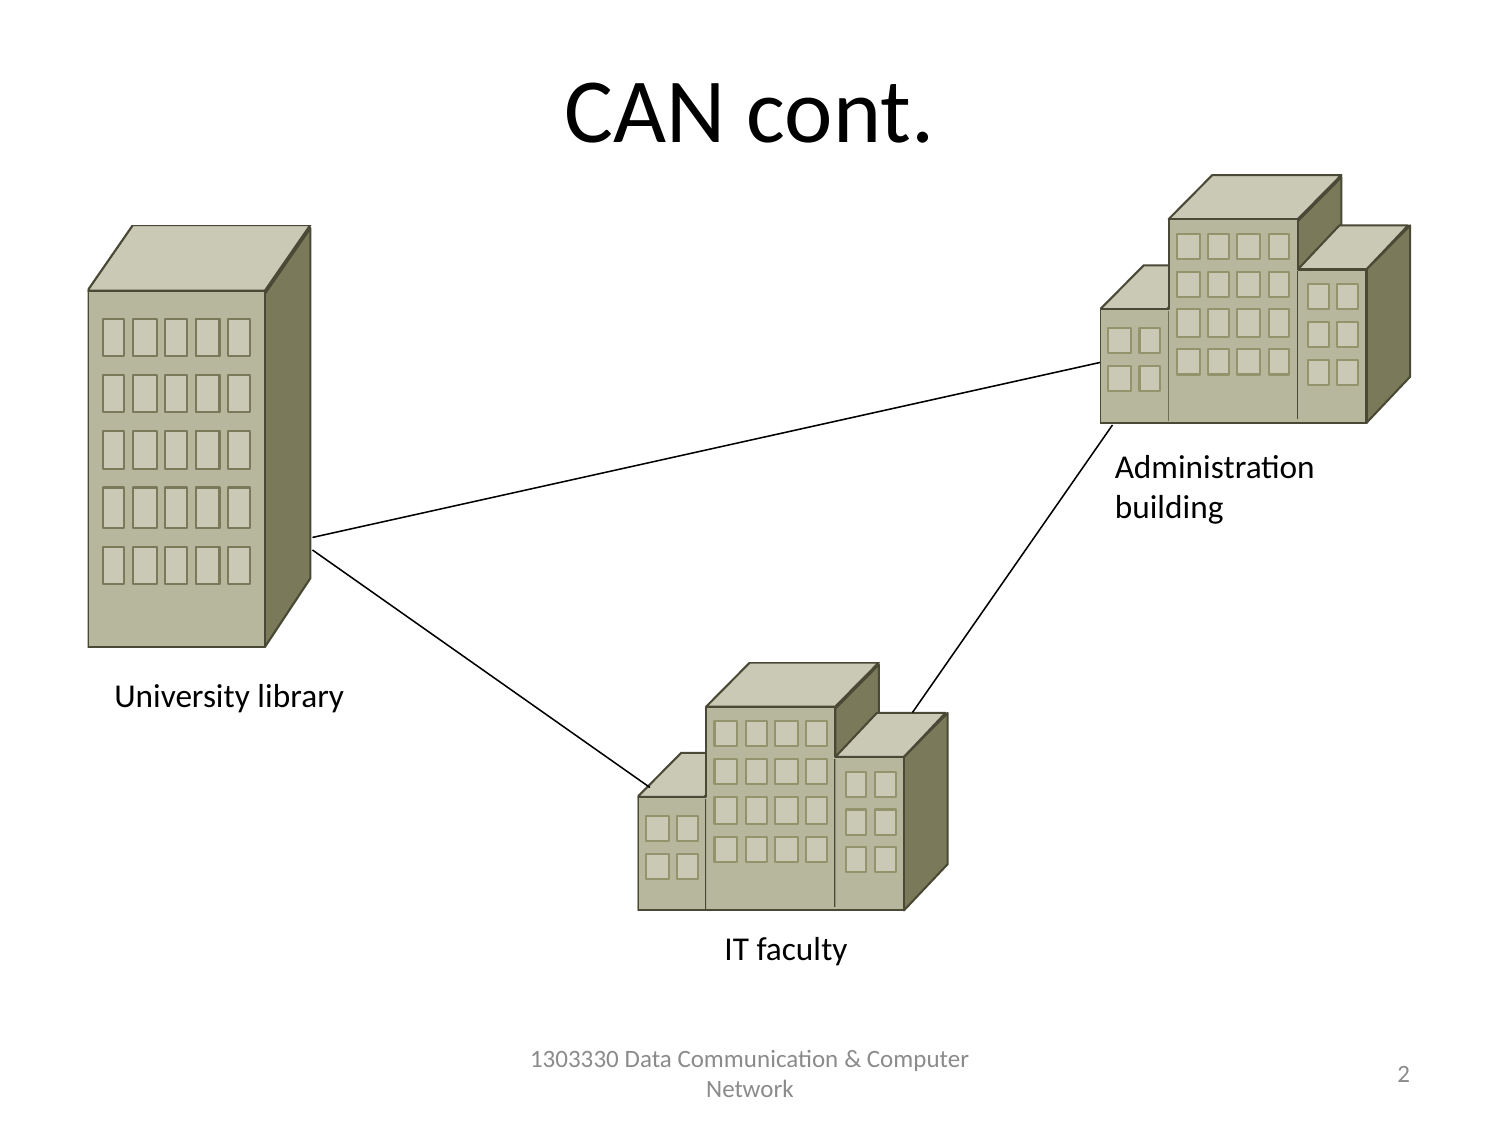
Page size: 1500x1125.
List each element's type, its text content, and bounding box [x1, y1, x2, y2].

slide_number 2 [1074, 1042, 1425, 1103]
text_box University library [99, 666, 367, 722]
text_box IT faculty [709, 921, 863, 975]
footer 1303330 Data Communication & Computer Network [512, 1042, 988, 1103]
text_box Administration building [1099, 437, 1400, 532]
picture [637, 662, 950, 913]
picture [87, 224, 313, 651]
title CAN cont. [75, 12, 1425, 200]
picture [1099, 174, 1413, 426]
